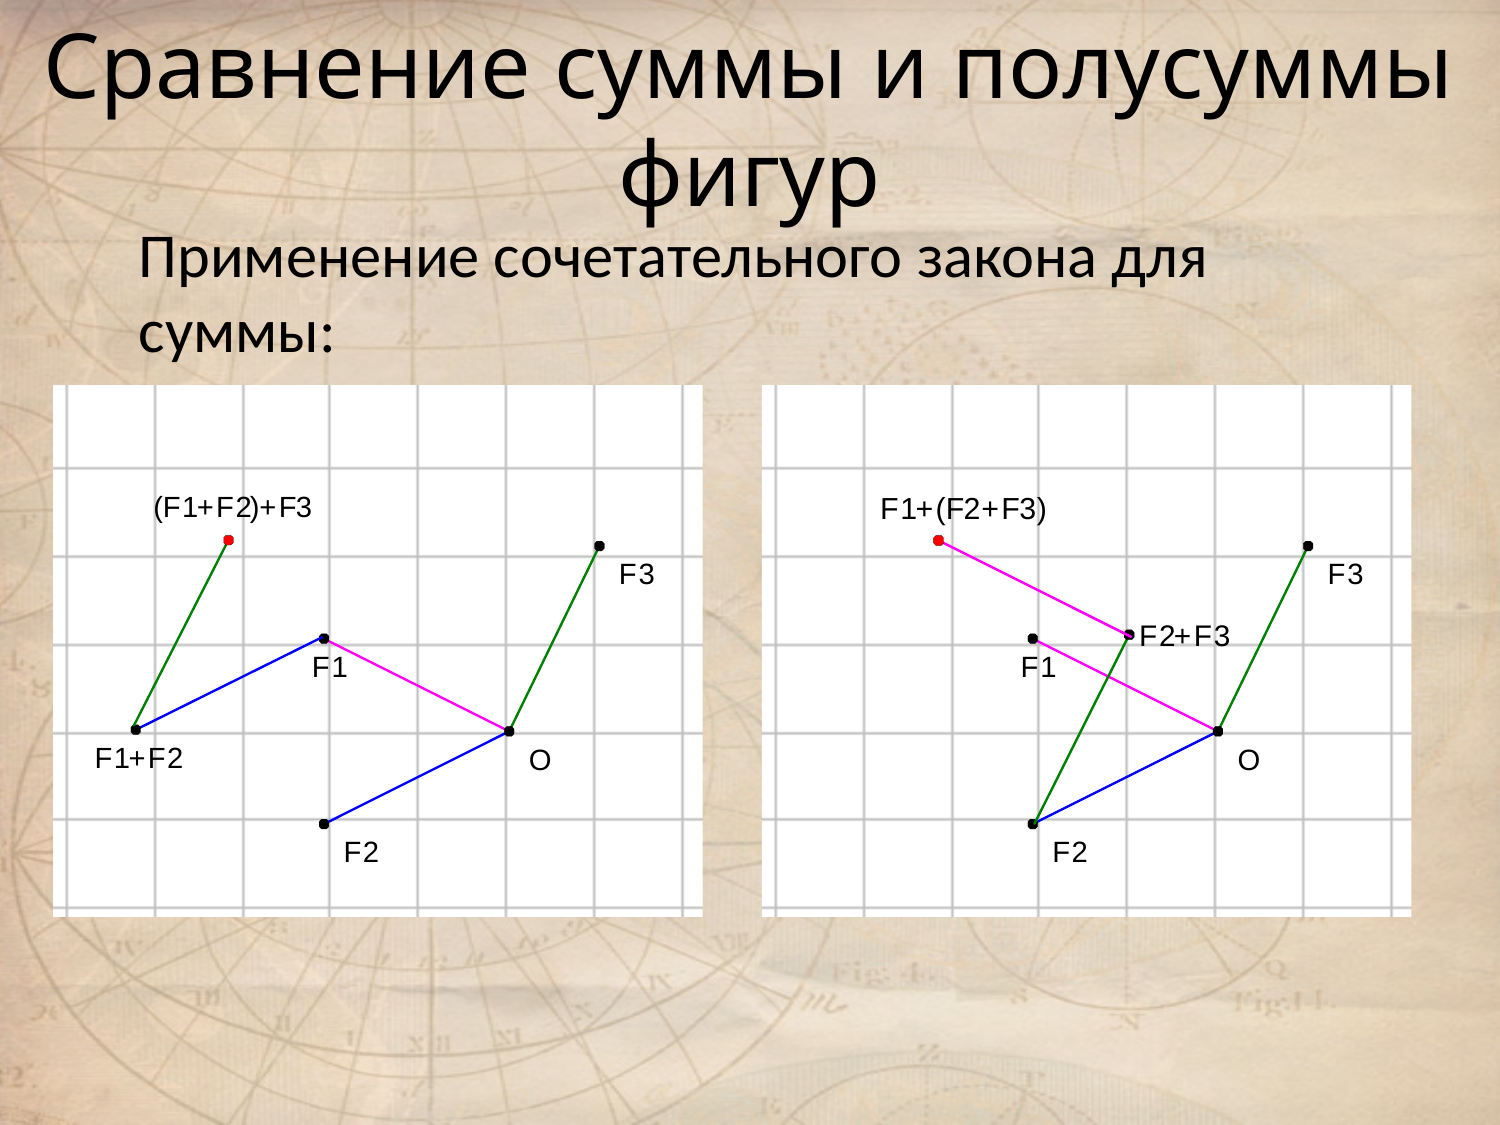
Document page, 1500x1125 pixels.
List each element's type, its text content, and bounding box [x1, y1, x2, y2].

title Сравнение суммы и полусуммы фигур [0, 0, 1500, 233]
picture [52, 385, 703, 918]
text_box Применение сочетательного закона для суммы: [123, 208, 1388, 373]
picture [761, 385, 1412, 918]
